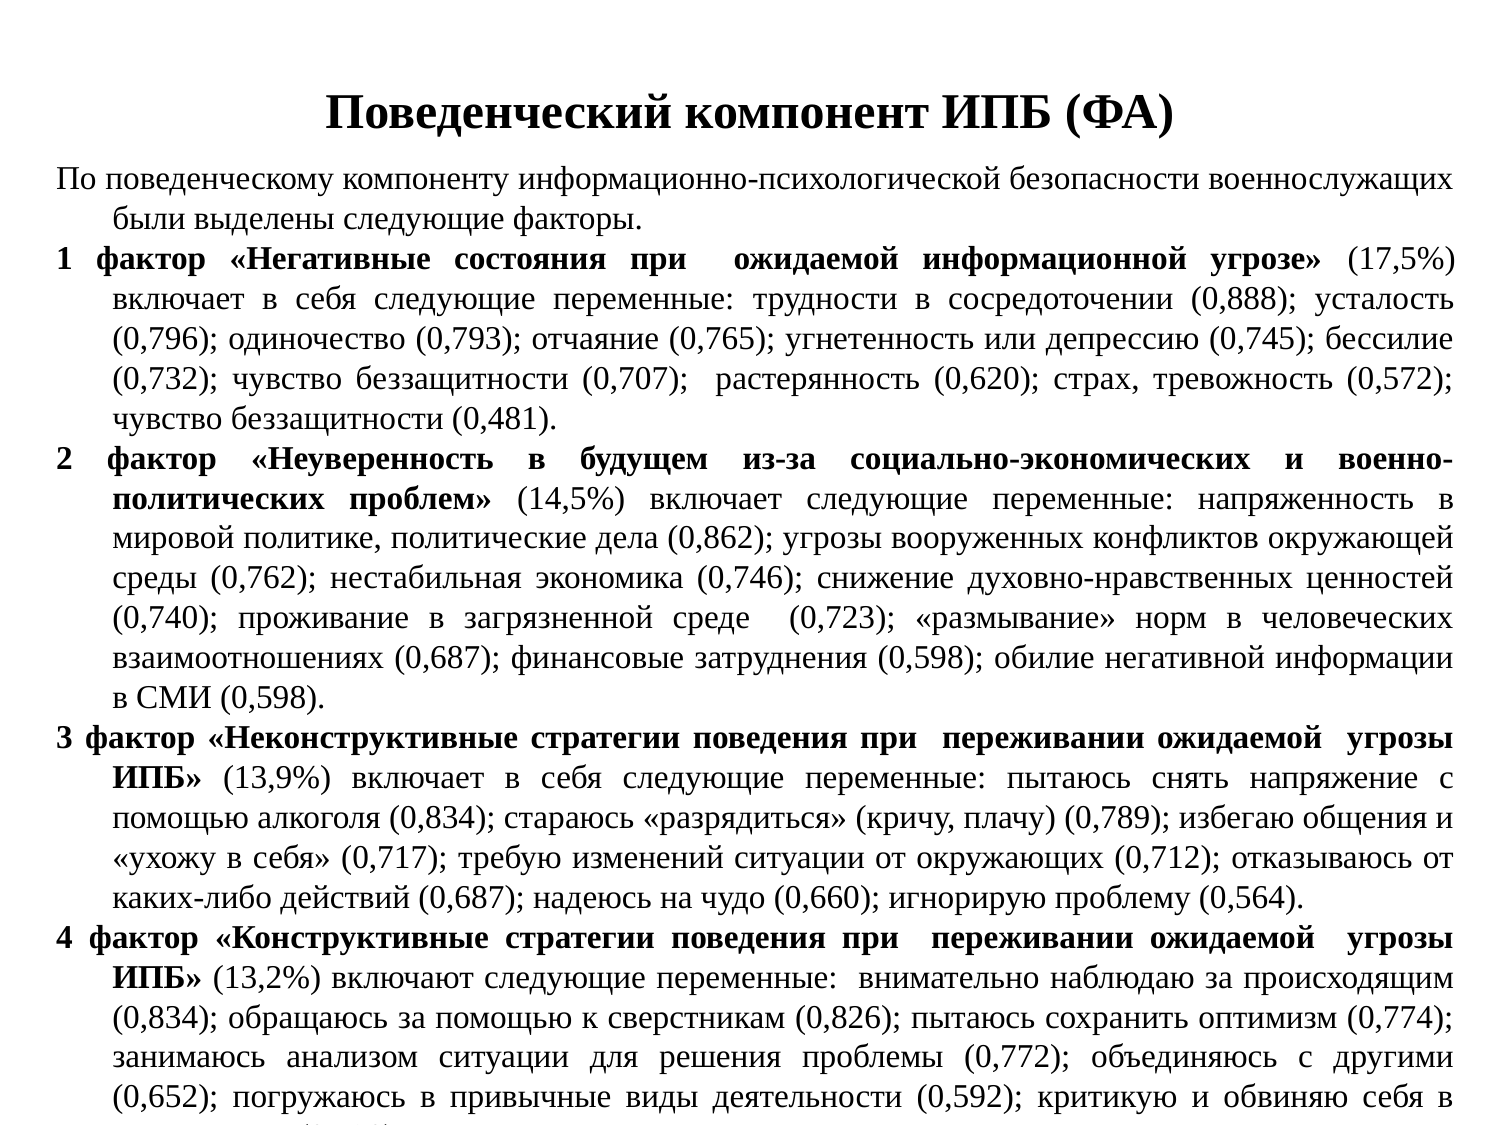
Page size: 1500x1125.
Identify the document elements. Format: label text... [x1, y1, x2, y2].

text_box По поведенческому компоненту информационно-психологической безопасности военнослужащих были выделены следующие факторы. 1 фактор «Негативные состояния при ожидаемой информационной угрозе» (17,5%) включает в себя следующие переменные: трудности в сосредоточении (0,888); усталость (0,796); одиночество (0,793); отчаяние (0,765); угнетенность или депрессию (0,745); бессилие (0,732); чувство беззащитности (0,707); растерянность (0,620); страх, тревожность (0,572); чувство беззащитности (0,481). 2 фактор «Неуверенность в будущем из-за социально-экономических и военно-политических проблем» (14,5%) включает следующие переменные: напряженность в мировой политике, политические дела (0,862); угрозы вооруженных конфликтов окружающей среды (0,762); нестабильная экономика (0,746); снижение духовно-нравственных ценностей (0,740); проживание в загрязненной среде (0,723); «размывание» норм в человеческих взаимоотношениях (0,687); финансовые затруднения (0,598); обилие негативной информации в СМИ (0,598). 3 фактор «Неконструктивные стратегии поведения при переживании ожидаемой угрозы ИПБ» (13,9%) включает в себя следующие переменные: пытаюсь снять напряжение с помощью алкоголя (0,834); стараюсь «разрядиться» (кричу, плачу) (0,789); избегаю общения и «ухожу в себя» (0,717); требую изменений ситуации от окружающих (0,712); отказываюсь от каких-либо действий (0,687); надеюсь на чудо (0,660); игнорирую проблему (0,564). 4 фактор «Конструктивные стратегии поведения при переживании ожидаемой угрозы ИПБ» (13,2%) включают следующие переменные: внимательно наблюдаю за происходящим (0,834); обращаюсь за помощью к сверстникам (0,826); пытаюсь сохранить оптимизм (0,774); занимаюсь анализом ситуации для решения проблемы (0,772); объединяюсь с другими (0,652); погружаюсь в привычные виды деятельности (0,592); критикую и обвиняю себя в пассивности (0,520). [41, 149, 1471, 1059]
text_box Поведенческий компонент ИПБ (ФА) [75, 45, 1425, 149]
